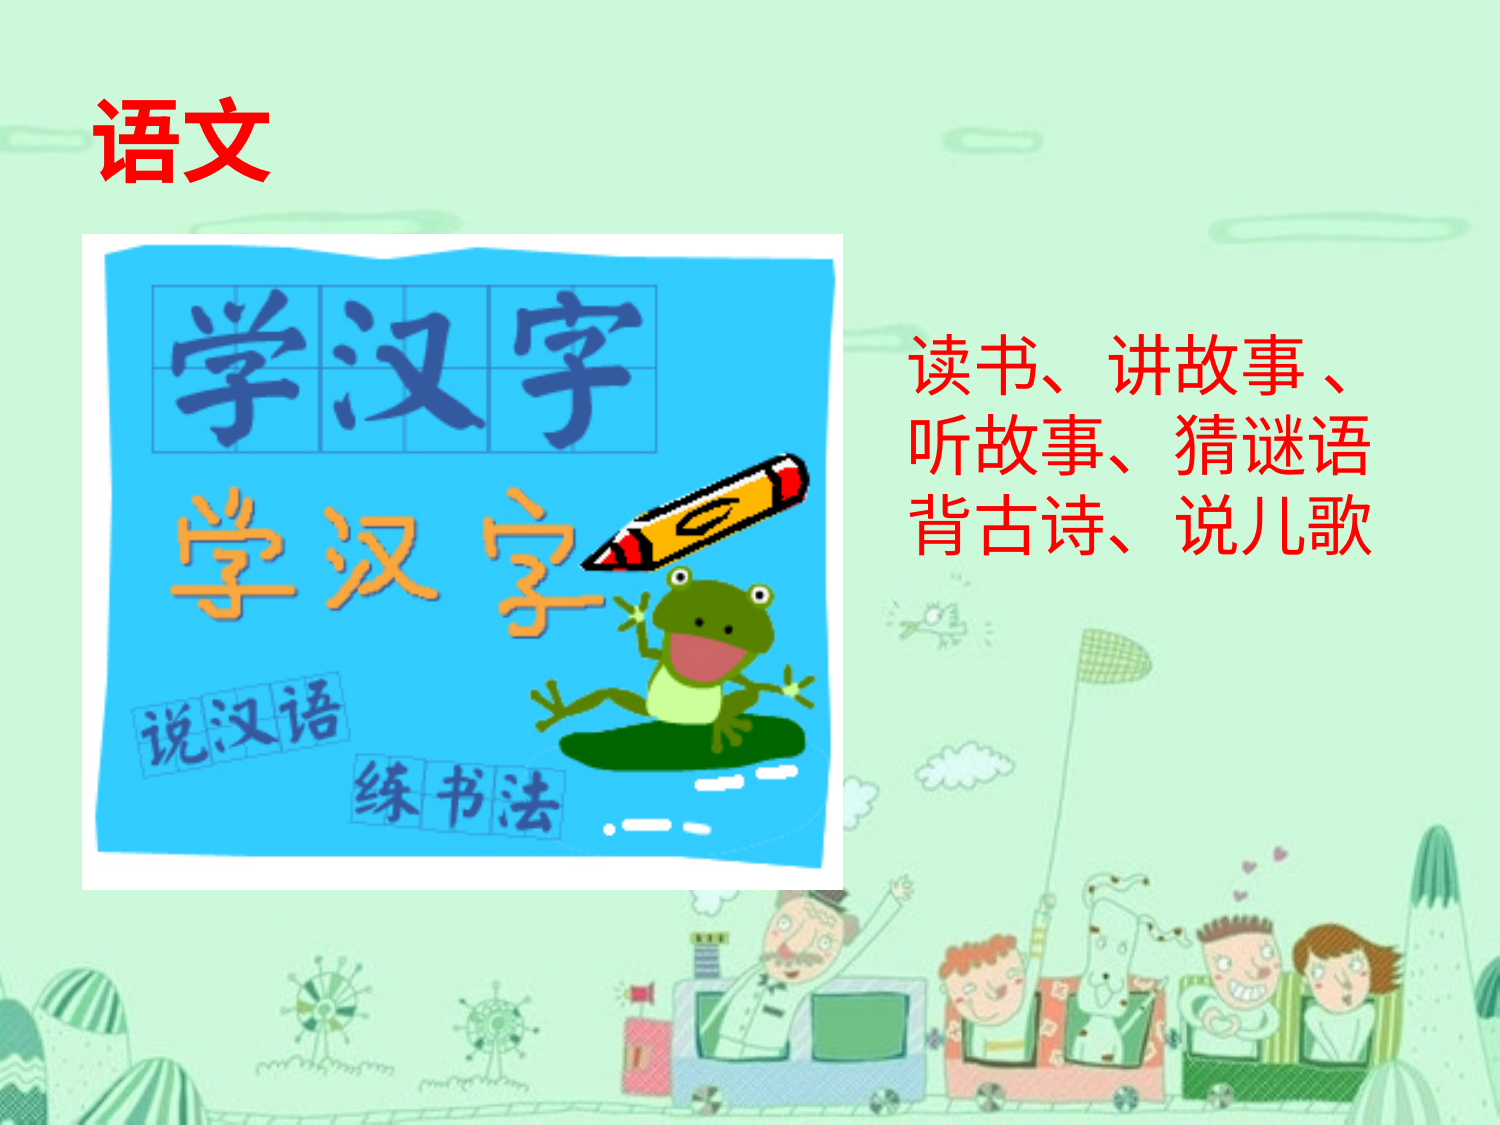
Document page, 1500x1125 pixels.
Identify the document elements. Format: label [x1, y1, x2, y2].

list [81, 234, 843, 890]
picture [0, 0, 1500, 1125]
